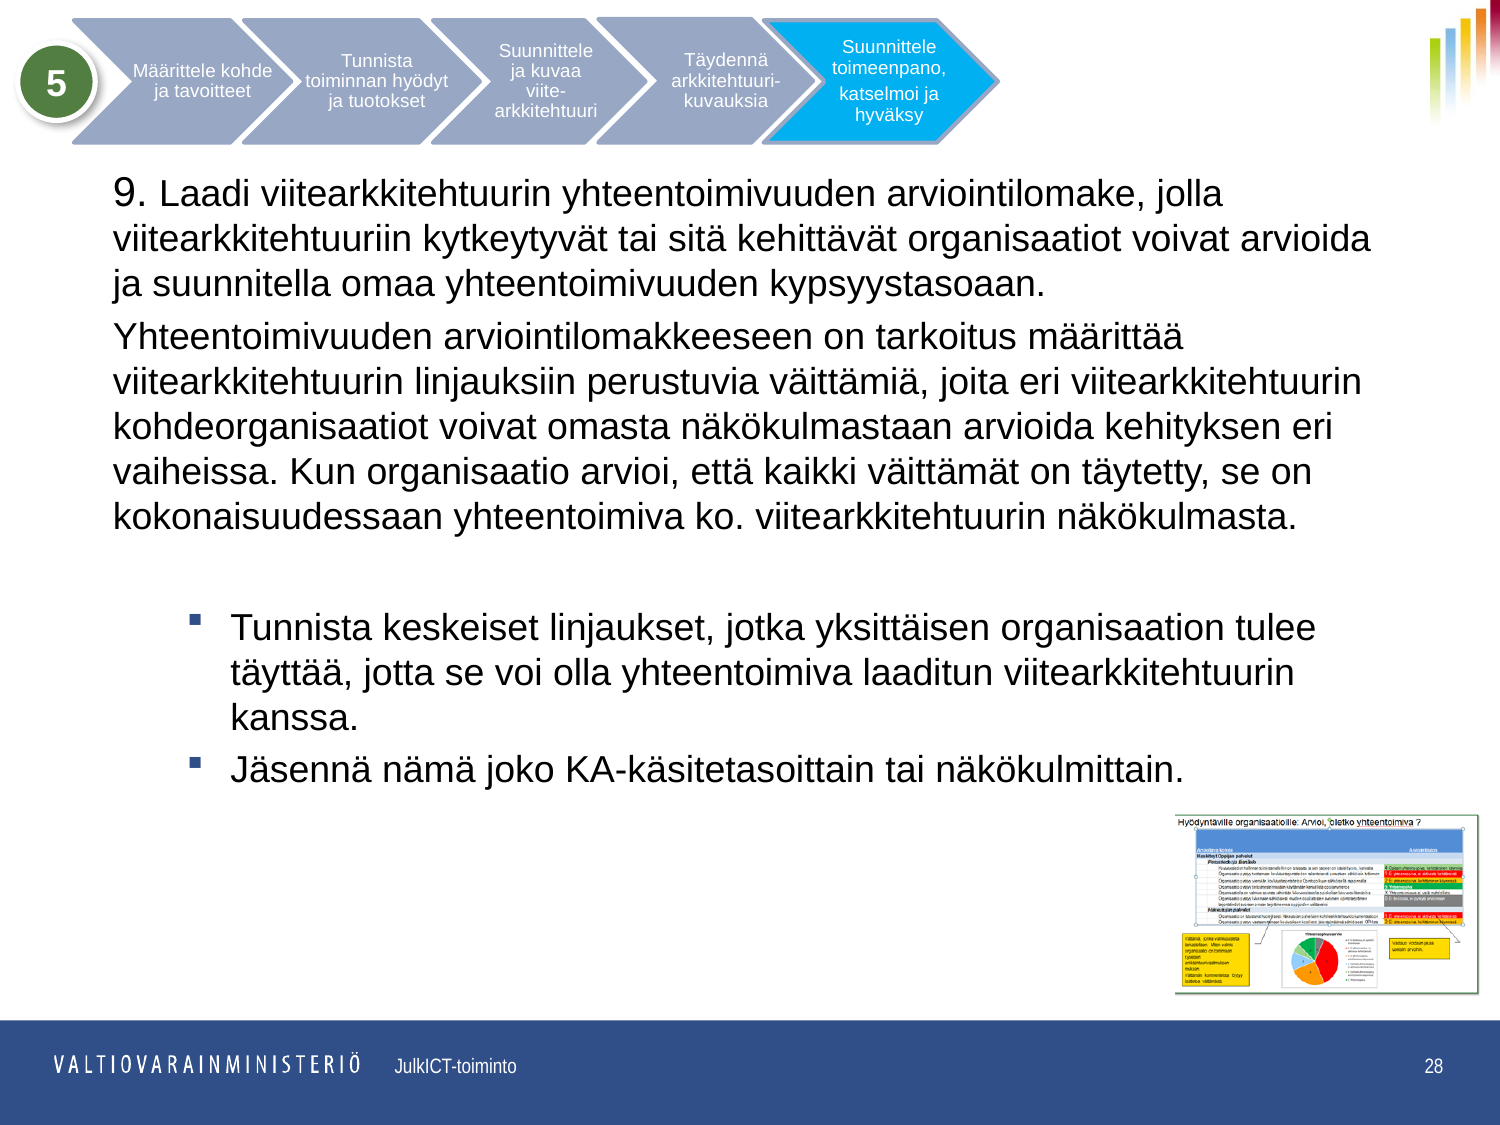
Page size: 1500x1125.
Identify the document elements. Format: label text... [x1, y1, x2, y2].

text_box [300, 0, 424, 200]
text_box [819, 0, 943, 199]
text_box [643, 0, 768, 189]
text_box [121, 0, 244, 191]
picture [1174, 812, 1482, 1000]
text_box 5 [17, 42, 96, 121]
picture [1430, 0, 1500, 143]
slide_number 28 [1379, 1045, 1459, 1081]
list 9. Laadi viitearkkitehtuurin yhteentoimivuuden arviointilomake, jolla viitearkkitehtuuriin kytkeytyvät tai sitä kehittävät organisaatiot voivat arvioida ja suunnitella omaa yhteentoimivuuden kypsyystasoaan. Yhteentoimivuuden arviointilomakkeeseen on tarkoitus määrittää viitearkkitehtuurin linjauksiin perustuvia väittämiä, joita eri viitearkkitehtuurin kohdeorganisaatiot voivat omasta näkökulmastaan arvioida kehityksen eri vaiheissa. Kun organisaatio arvioi, että kaikki väittämät on täytetty, se on kokonaisuudessaan yhteentoimiva ko. viitearkkitehtuurin näkökulmasta. Tunnista keskeiset linjaukset, jotka yksittäisen organisaation tulee täyttää, jotta se voi olla yhteentoimiva laaditun viitearkkitehtuurin kanssa. Jäsennä nämä joko KA-käsitetasoittain tai näkökulmittain. [97, 156, 1403, 1006]
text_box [477, 0, 601, 188]
